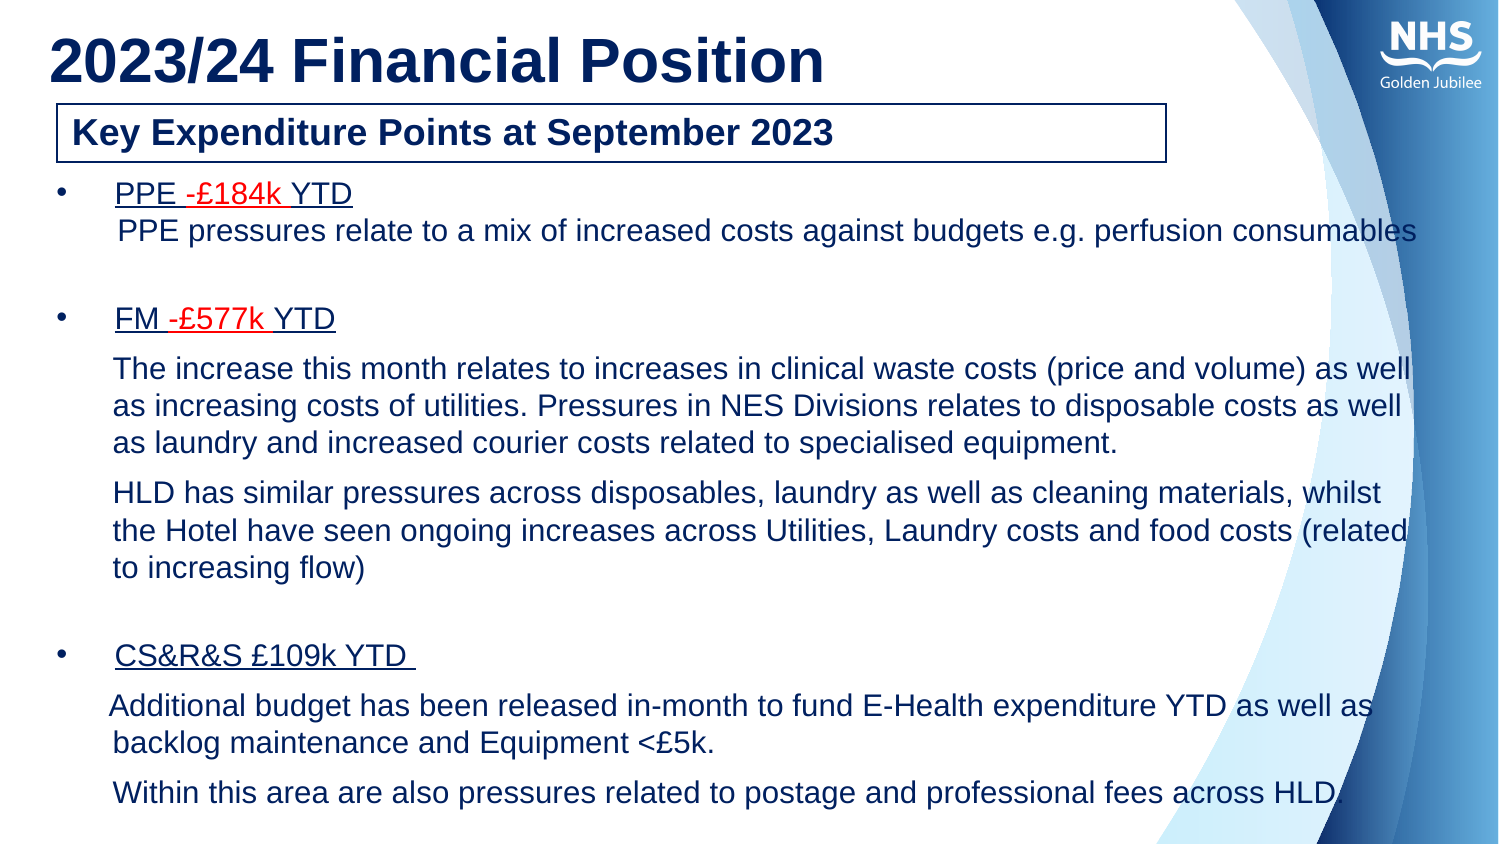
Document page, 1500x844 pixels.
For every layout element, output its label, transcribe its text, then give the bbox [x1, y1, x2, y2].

text_box PPE -£184k YTD PPE pressures relate to a mix of increased costs against budgets e.g. perfusion consumables FM -£577k YTD The increase this month relates to increases in clinical waste costs (price and volume) as well as increasing costs of utilities. Pressures in NES Divisions relates to disposable costs as well as laundry and increased courier costs related to specialised equipment. HLD has similar pressures across disposables, laundry as well as cleaning materials, whilst the Hotel have seen ongoing increases across Utilities, Laundry costs and food costs (related to increasing flow) CS&R&S £109k YTD Additional budget has been released in-month to fund E-Health expenditure YTD as well as backlog maintenance and Equipment <£5k. Within this area are also pressures related to postage and professional fees across HLD. [39, 173, 1427, 844]
picture [1380, 21, 1482, 92]
table_header Key Expenditure Points at September 2023 [58, 105, 1165, 161]
title 2023/24 Financial Position [49, 23, 1064, 95]
